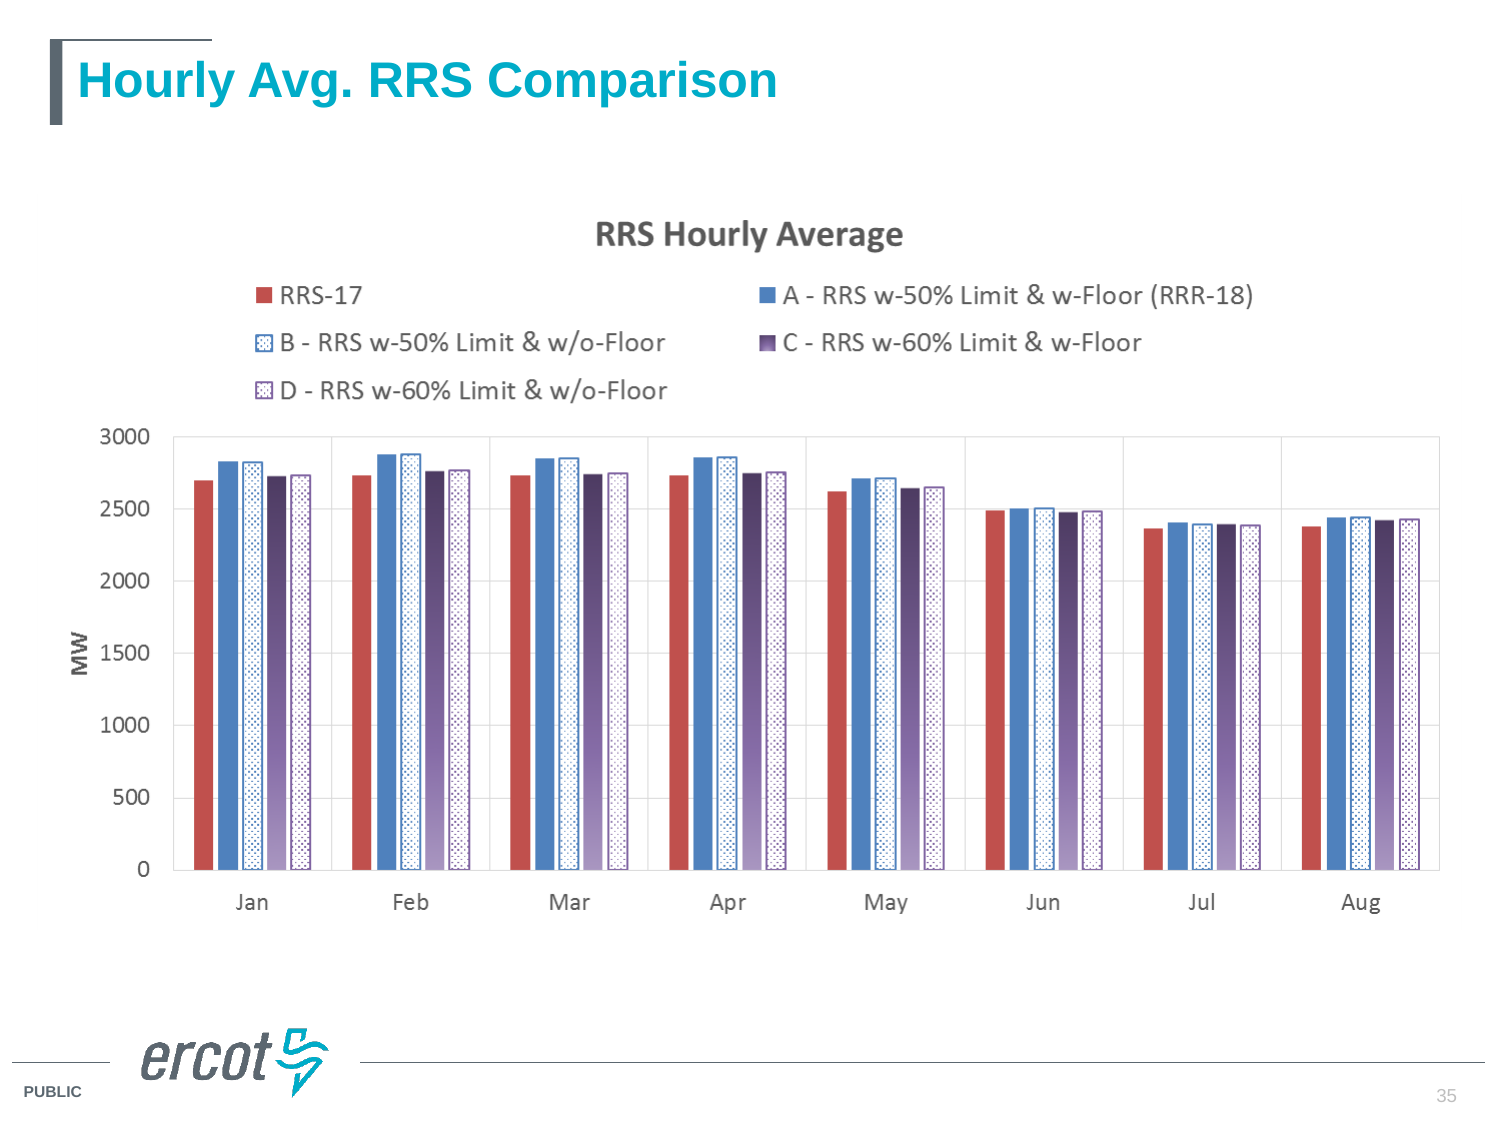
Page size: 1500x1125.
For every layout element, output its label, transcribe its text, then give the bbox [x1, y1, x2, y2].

picture [36, 194, 1464, 931]
picture [137, 1024, 332, 1100]
title Hourly Avg. RRS Comparison [62, 39, 1450, 125]
